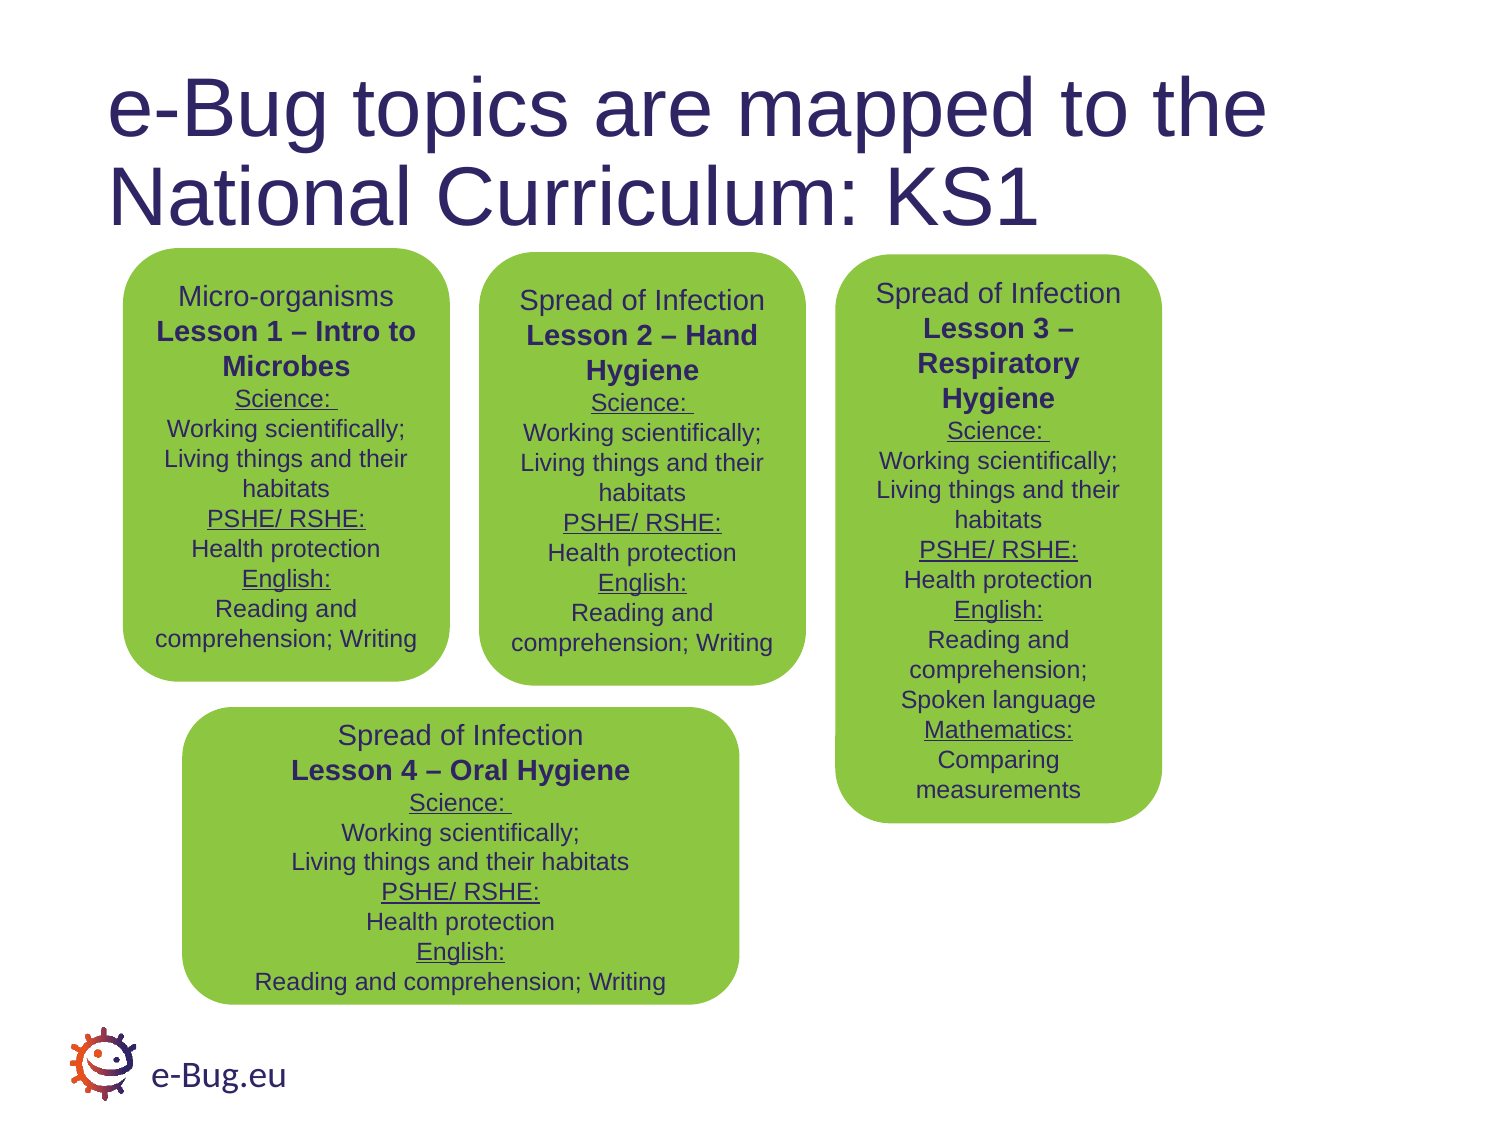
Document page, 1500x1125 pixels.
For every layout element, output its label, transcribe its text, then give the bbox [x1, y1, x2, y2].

text_box Spread of Infection Lesson 4 – Oral Hygiene Science: Working scientifically; Living things and their habitats PSHE/ RSHE: Health protection English: Reading and comprehension; Writing [182, 707, 740, 1005]
text_box Micro-organisms Lesson 1 – Intro to Microbes Science: Working scientifically; Living things and their habitats PSHE/ RSHE: Health protection English: Reading and comprehension; Writing [122, 248, 450, 682]
text_box Spread of Infection Lesson 3 – Respiratory Hygiene Science: Working scientifically; Living things and their habitats PSHE/ RSHE: Health protection English: Reading and comprehension; Spoken language Mathematics: Comparing measurements [835, 254, 1163, 824]
title e-Bug topics are mapped to the National Curriculum: KS1 [92, 45, 1387, 263]
footer e-Bug.eu [136, 1042, 643, 1103]
picture [69, 1027, 137, 1103]
text_box Spread of Infection Lesson 2 – Hand Hygiene Science: Working scientifically; Living things and their habitats PSHE/ RSHE: Health protection English: Reading and comprehension; Writing [479, 252, 806, 686]
